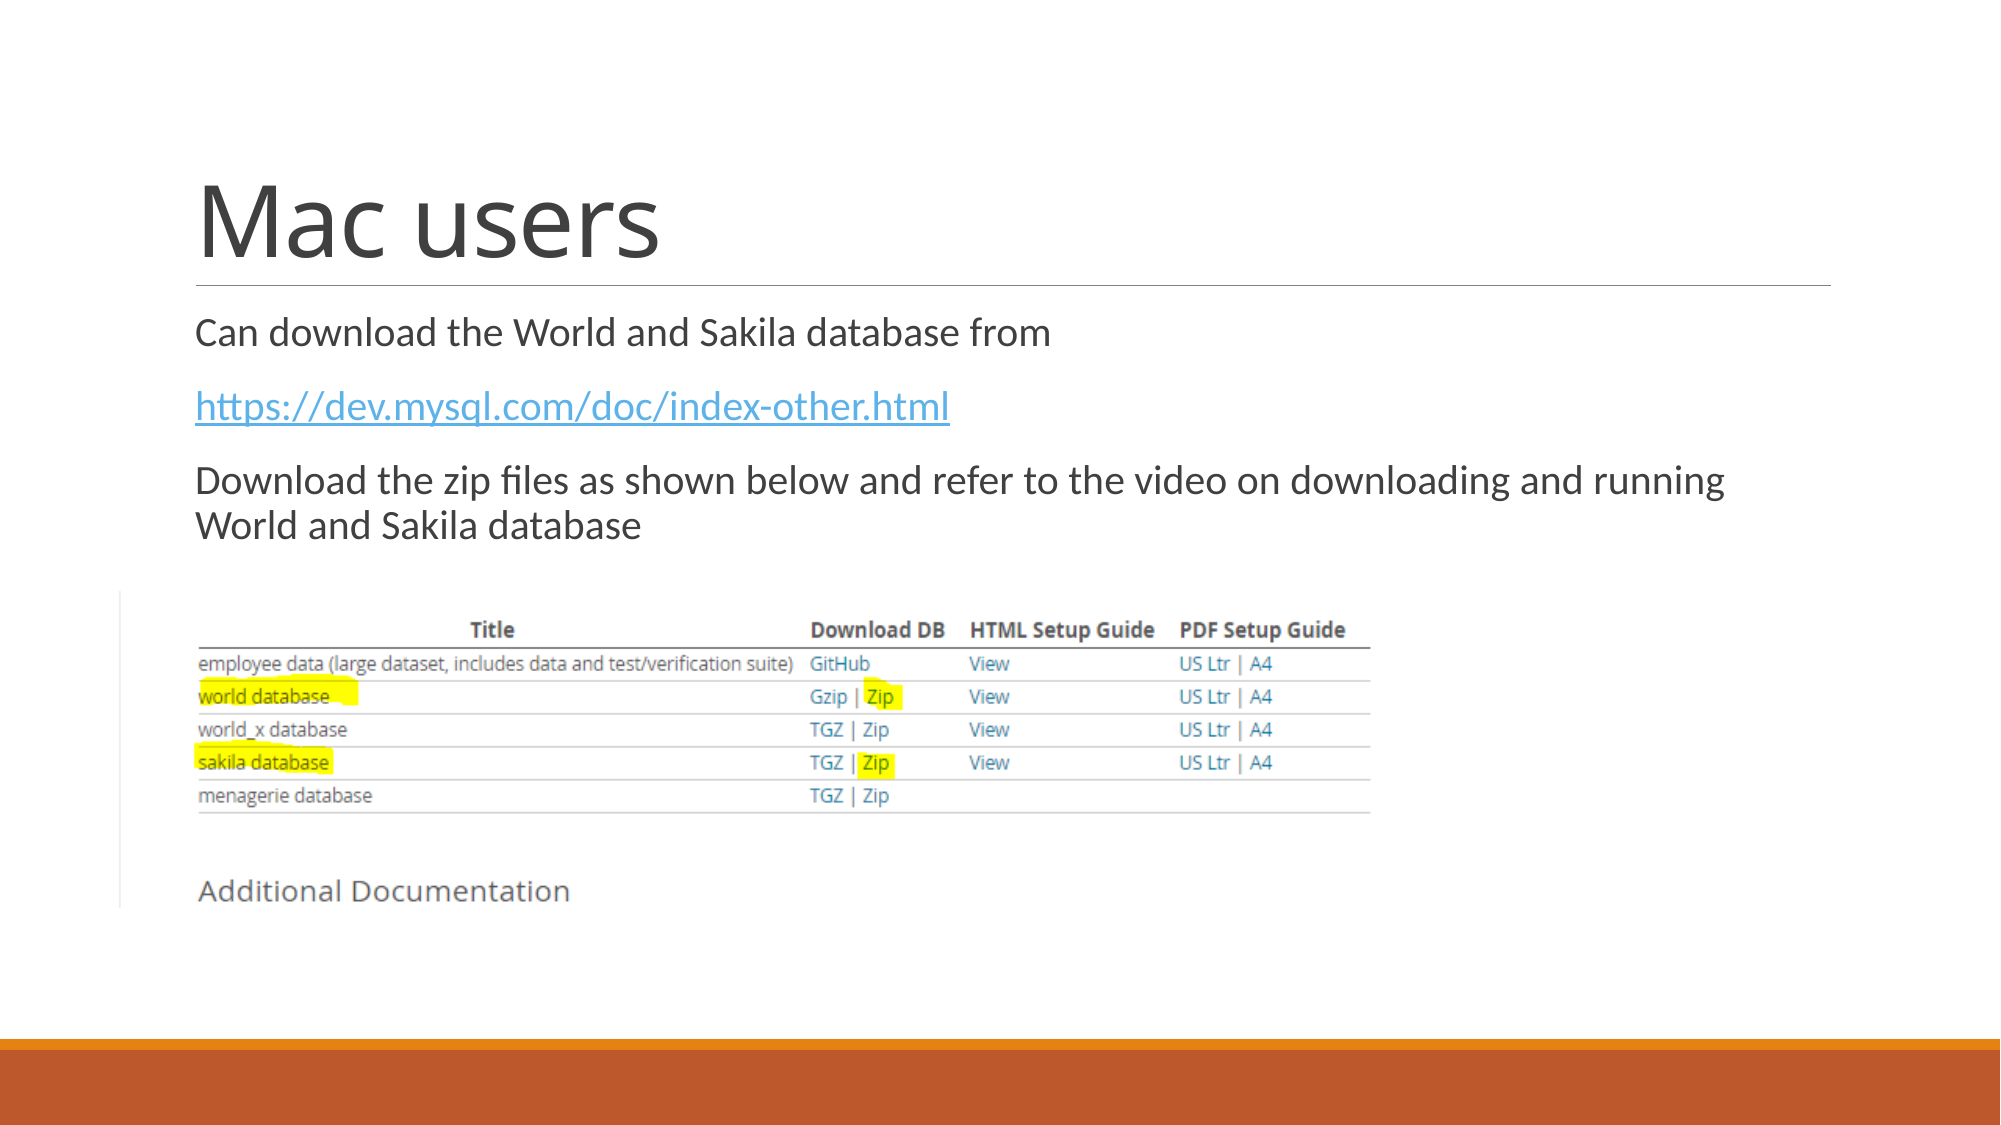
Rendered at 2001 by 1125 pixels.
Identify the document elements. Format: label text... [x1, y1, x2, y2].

title Mac users [180, 47, 1830, 285]
list Can download the World and Sakila database from https://dev.mysql.com/doc/index-other.html Download the zip files as shown below and refer to the video on downloading and running World and Sakila database [180, 302, 1830, 963]
picture [110, 590, 1707, 908]
